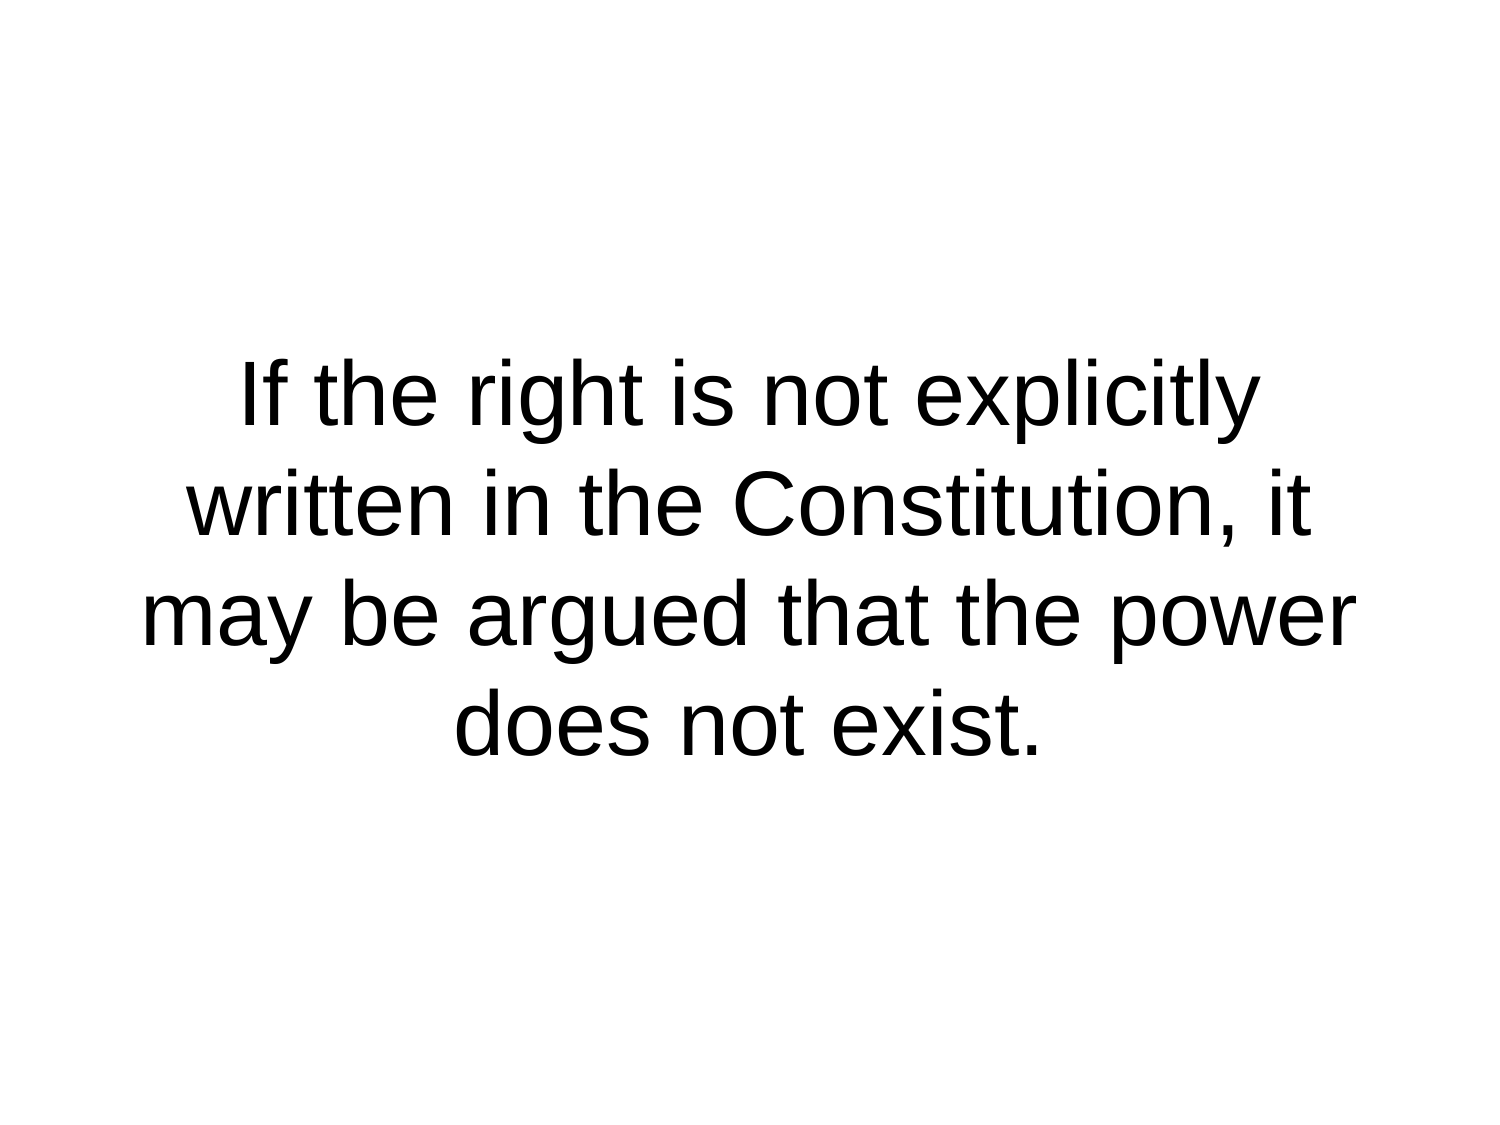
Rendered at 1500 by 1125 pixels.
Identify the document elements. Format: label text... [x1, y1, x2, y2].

title If the right is not explicitly written in the Constitution, it may be argued that the power does not exist. [74, 44, 1426, 1063]
